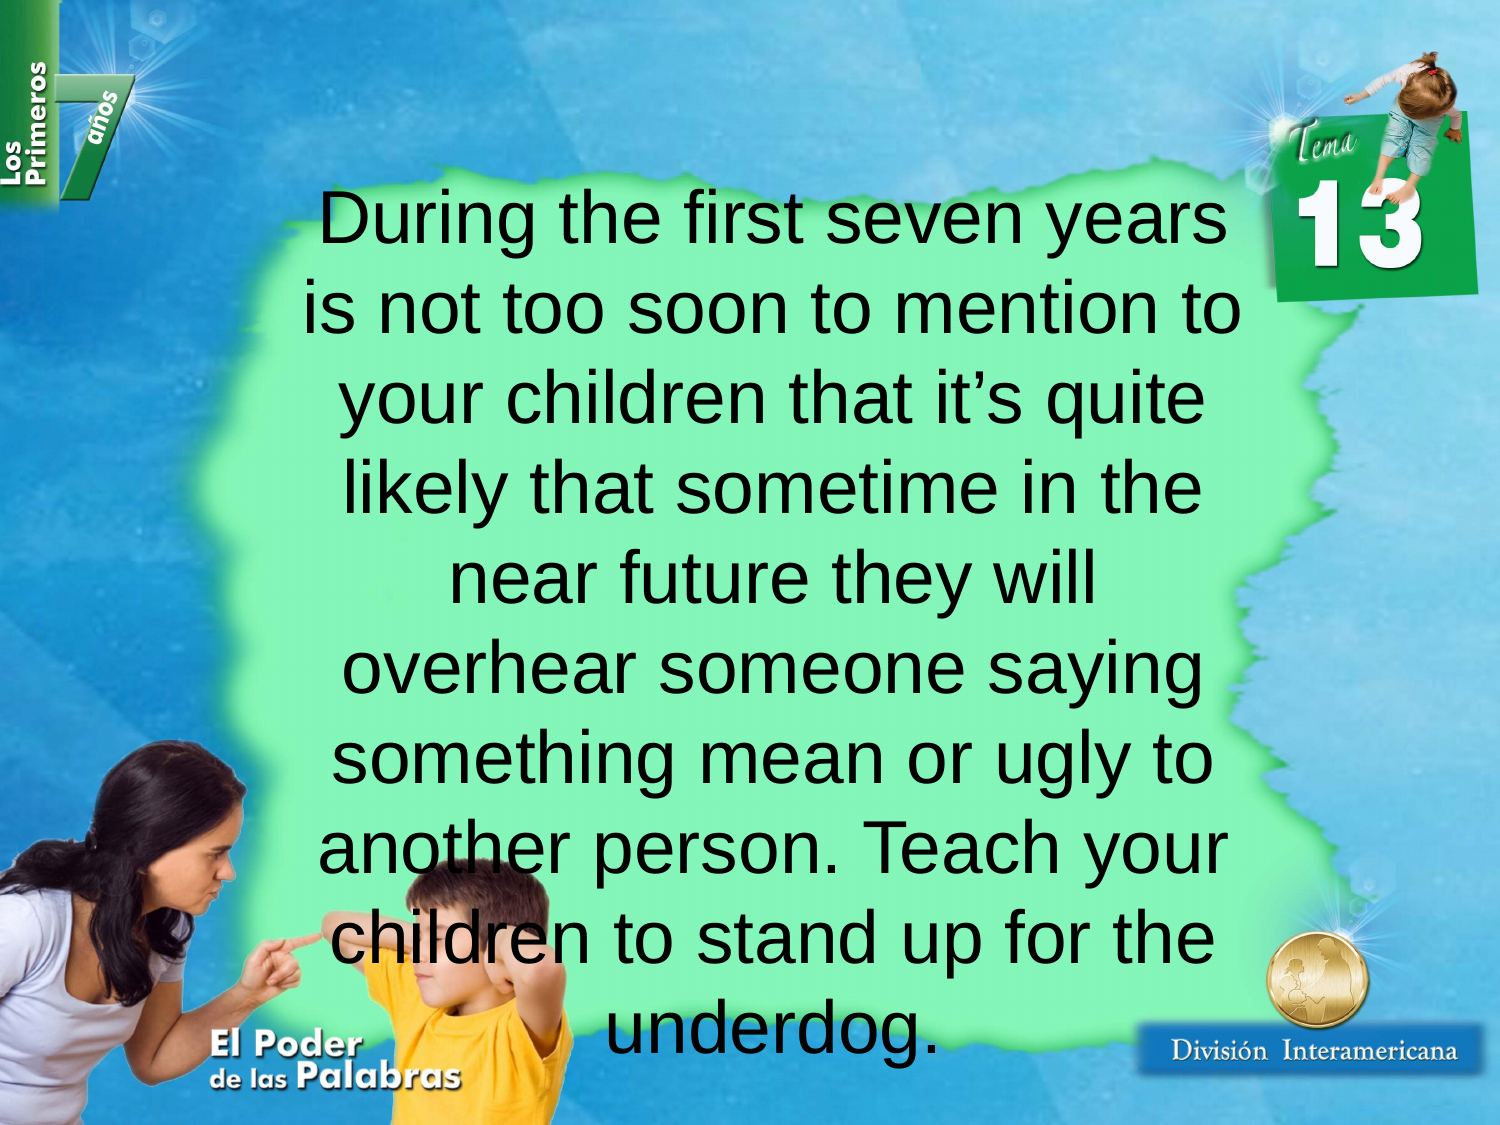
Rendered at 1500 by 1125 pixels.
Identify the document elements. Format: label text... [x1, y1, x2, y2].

picture [0, 0, 1500, 1125]
text_box During the first seven years is not too soon to mention to your children that it’s quite likely that sometime in the near future they will overhear someone saying something mean or ugly to another person. Teach your children to stand up for the underdog. [277, 160, 1270, 1076]
